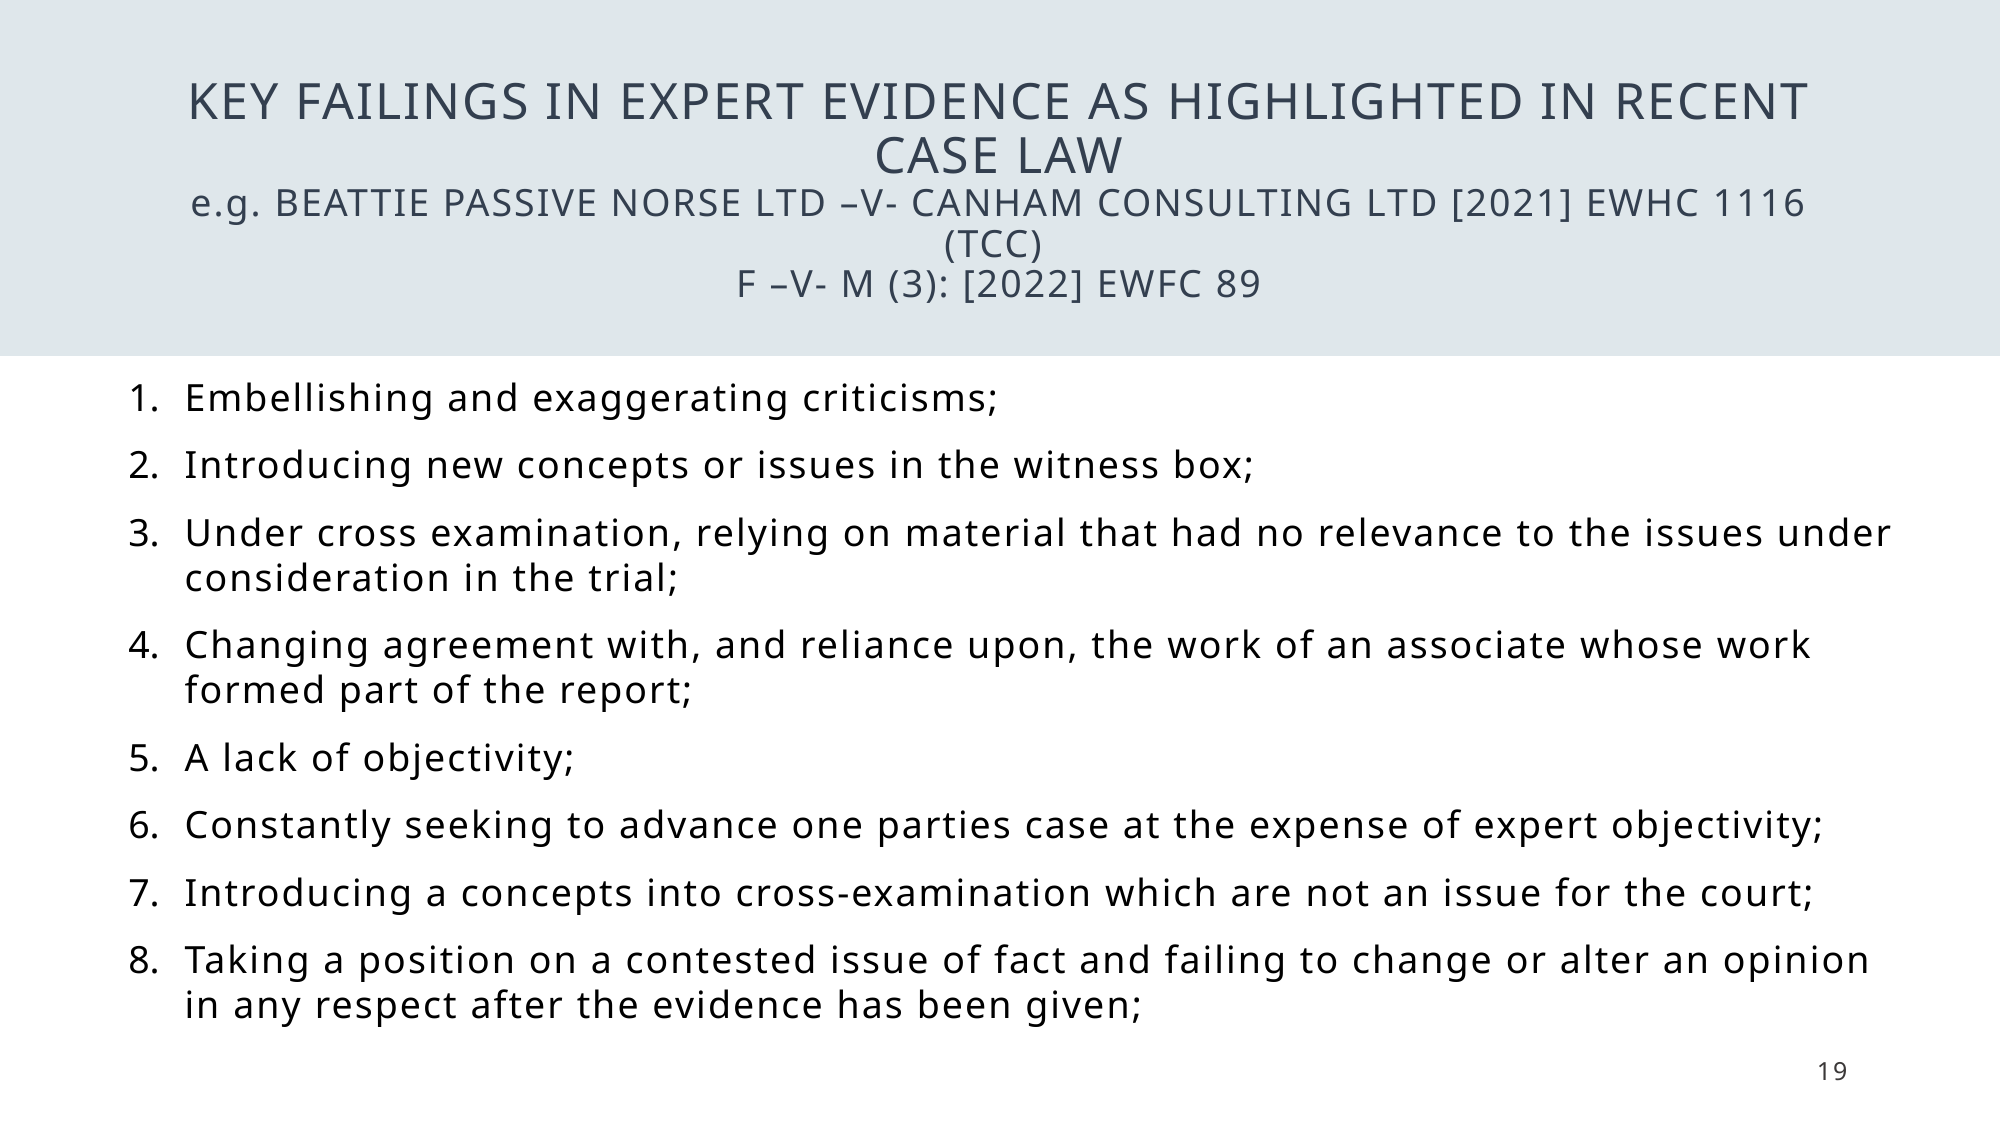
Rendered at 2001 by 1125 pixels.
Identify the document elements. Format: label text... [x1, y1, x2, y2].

list Embellishing and exaggerating criticisms; Introducing new concepts or issues in the witness box; Under cross examination, relying on material that had no relevance to the issues under consideration in the trial; Changing agreement with, and reliance upon, the work of an associate whose work formed part of the report; A lack of objectivity; Constantly seeking to advance one parties case at the expense of expert objectivity; Introducing a concepts into cross-examination which are not an issue for the court; Taking a position on a contested issue of fact and failing to change or alter an opinion in any respect after the evidence has been given; [113, 366, 1929, 1043]
slide_number 19 [1412, 1042, 1863, 1103]
title Key Failings in Expert Evidence as highlighted in recent case law e.g. Beattie Passive Norse Ltd –v- Canham Consulting LTD [2021] ewhc 1116 (tcc) F –v- M (3): [2022] ewfc 89 [137, 98, 1863, 262]
